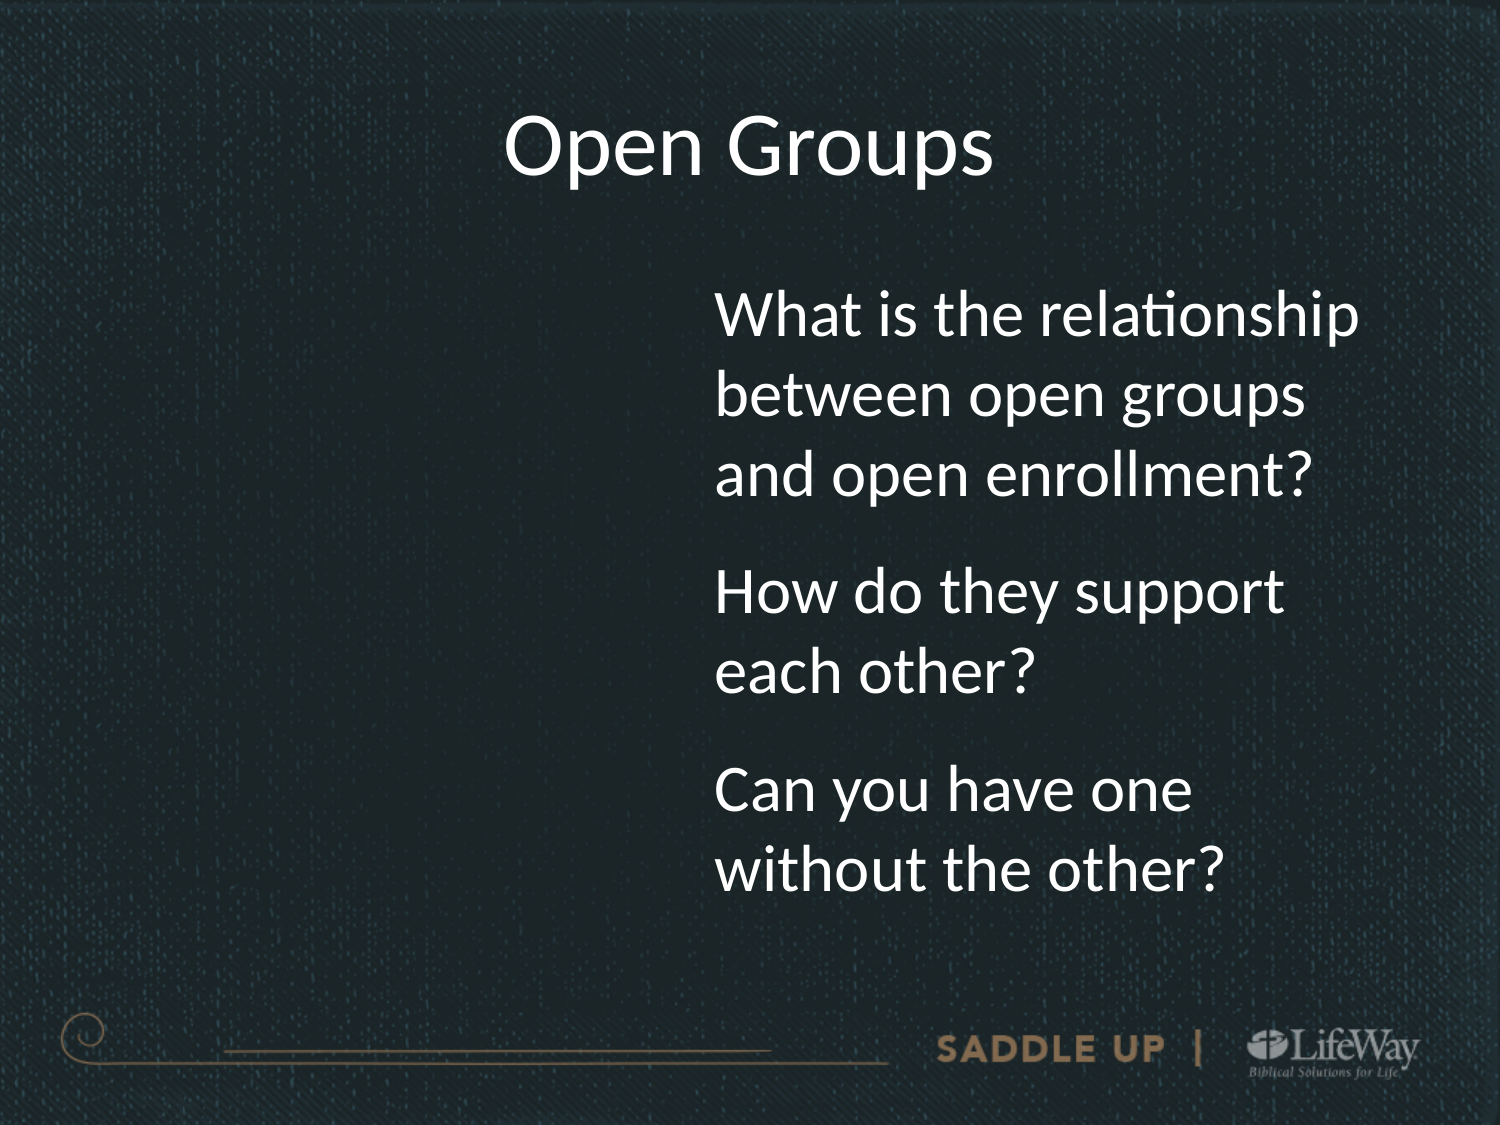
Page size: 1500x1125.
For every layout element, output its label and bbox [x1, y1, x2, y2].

list [0, 0, 1500, 1125]
